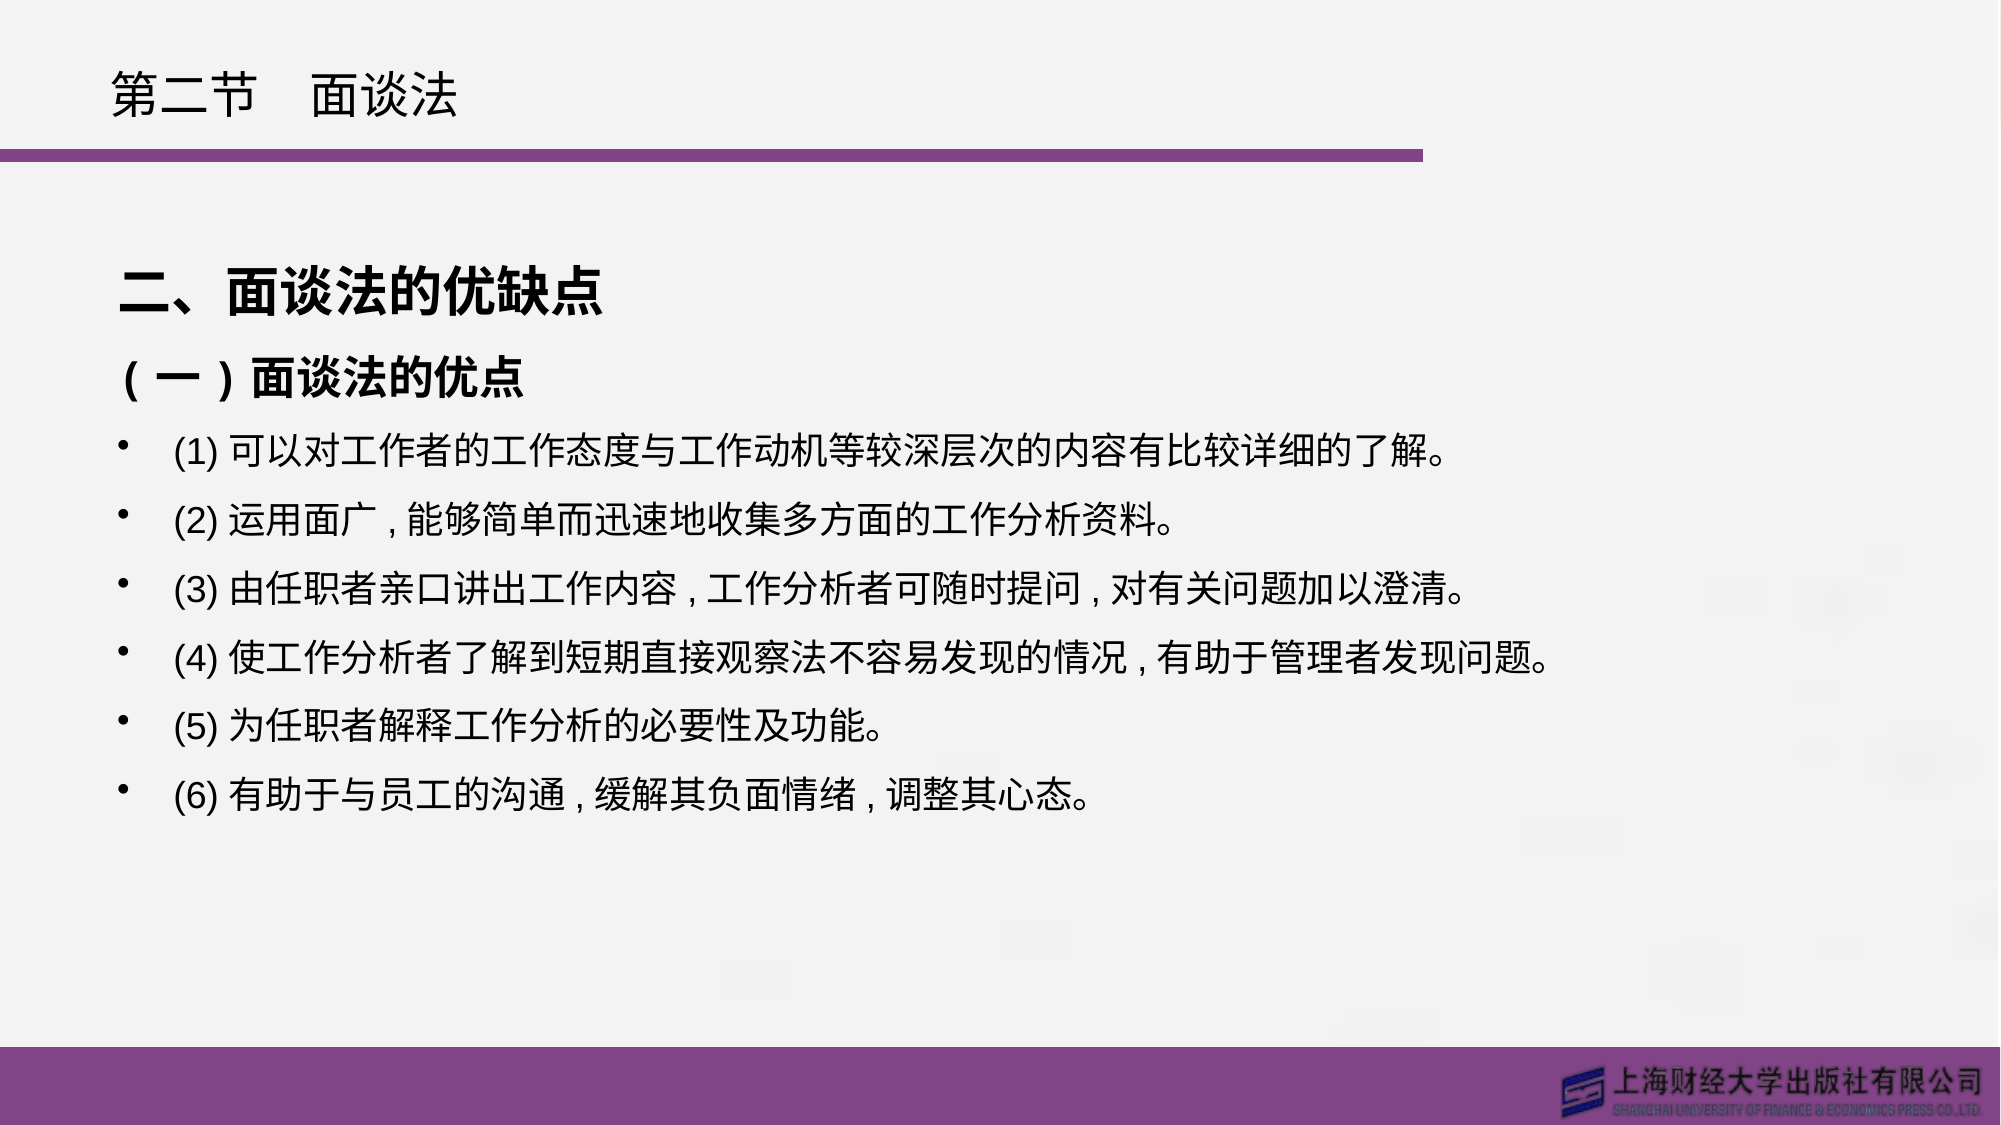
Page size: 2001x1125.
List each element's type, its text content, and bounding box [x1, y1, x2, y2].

picture [0, 0, 2001, 1125]
title 第二节 面谈法 [94, 42, 1451, 146]
list 二、面谈法的优缺点 (一)面谈法的优点 (1)可以对工作者的工作态度与工作动机等较深层次的内容有比较详细的了解。 (2)运用面广,能够简单而迅速地收集多方面的工作分析资料。 (3)由任职者亲口讲出工作内容,工作分析者可随时提问,对有关问题加以澄清。 (4)使工作分析者了解到短期直接观察法不容易发现的情况,有助于管理者发现问题。 (5)为任职者解释工作分析的必要性及功能。 (6)有助于与员工的沟通,缓解其负面情绪,调整其心态。 [102, 233, 1898, 1032]
